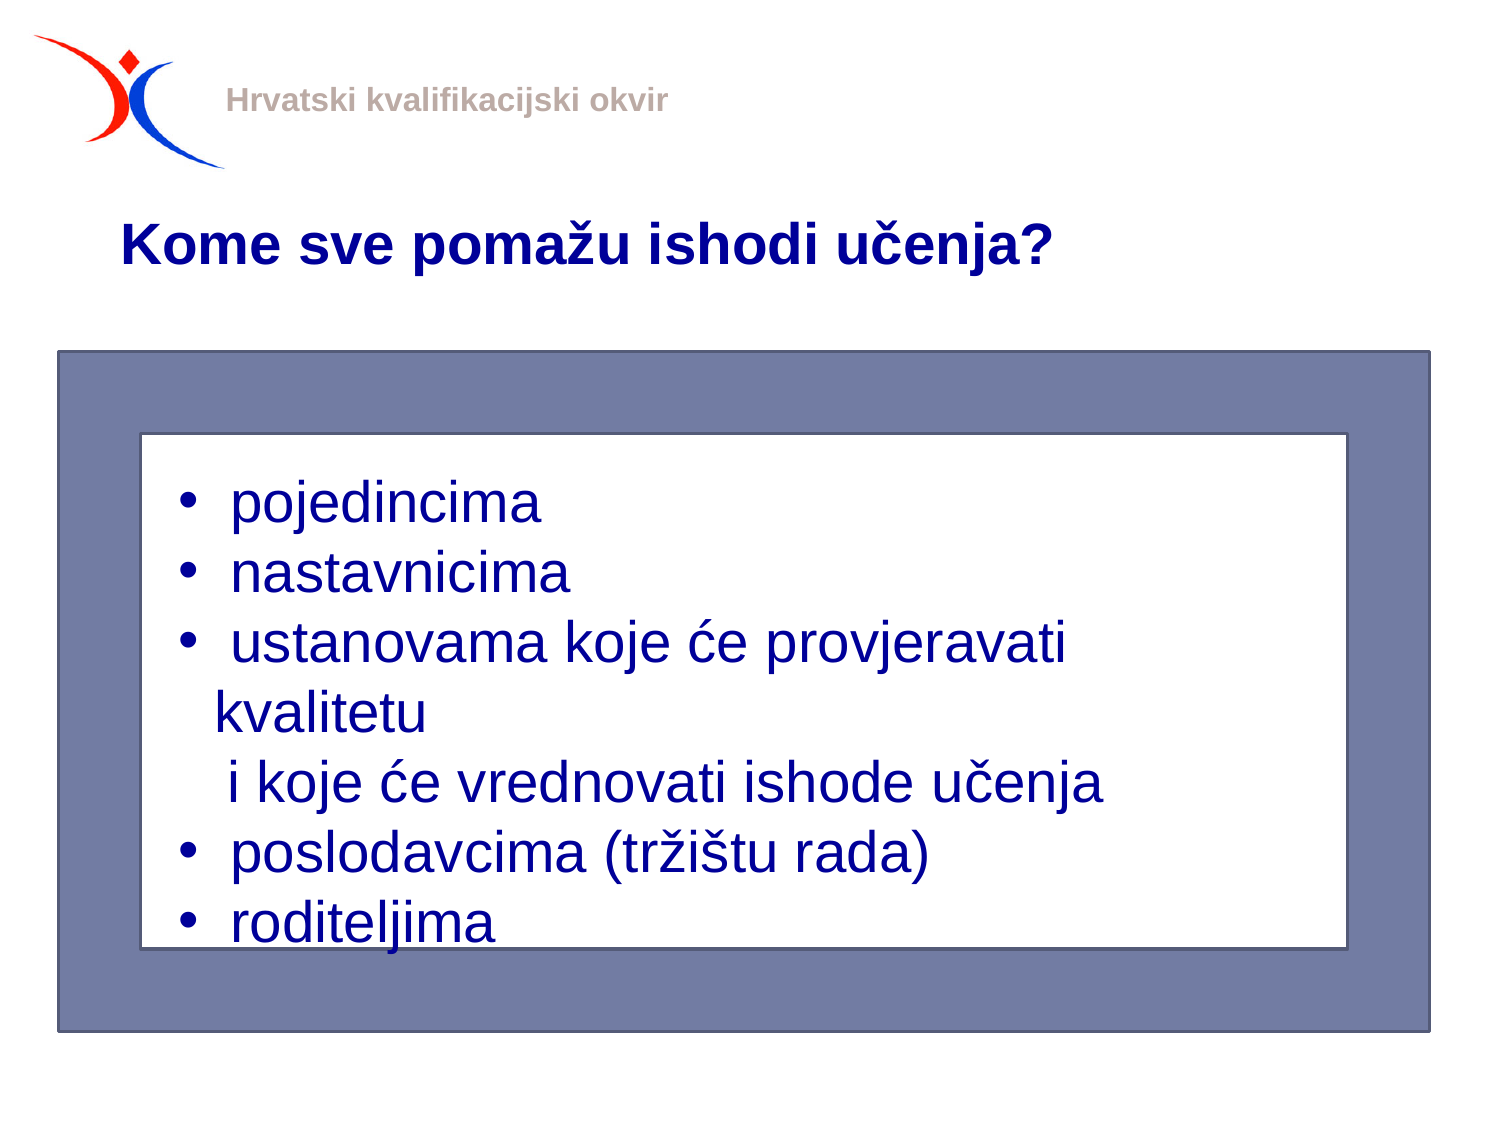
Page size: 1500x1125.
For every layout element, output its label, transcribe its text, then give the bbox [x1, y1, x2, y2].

picture [29, 30, 229, 172]
text_box Hrvatski kvalifikacijski okvir [235, 70, 832, 125]
text_box Kome sve pomažu ishodi učenja? [105, 199, 1407, 284]
text_box [57, 350, 1431, 1033]
text_box pojedincima nastavnicima ustanovama koje će provjeravati kvalitetu i koje će vrednovati ishode učenja poslodavcima (tržištu rada) roditeljima [164, 456, 1313, 1032]
